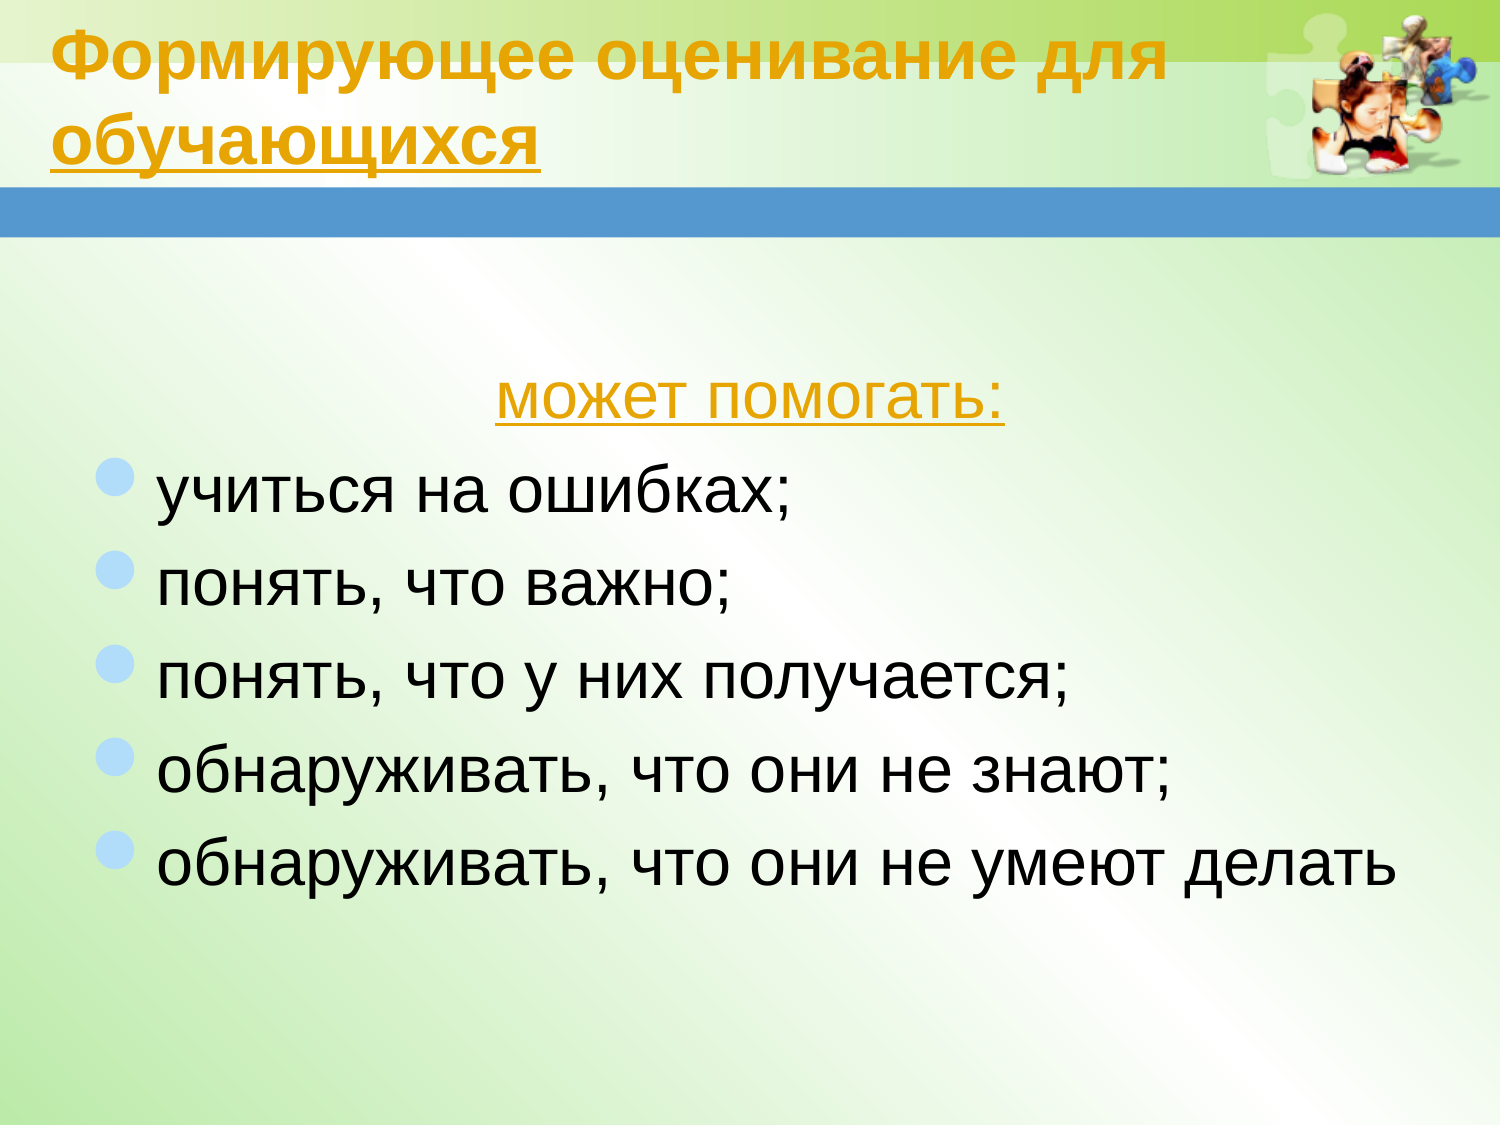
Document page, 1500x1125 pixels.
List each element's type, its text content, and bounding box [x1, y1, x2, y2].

title Формирующее оценивание для обучающихся [34, 0, 1309, 188]
picture [1309, 12, 1493, 185]
list может помогать: учиться на ошибках; понять, что важно; понять, что у них получается; обнаруживать, что они не знают; обнаруживать, что они не умеют делать [74, 251, 1426, 1076]
